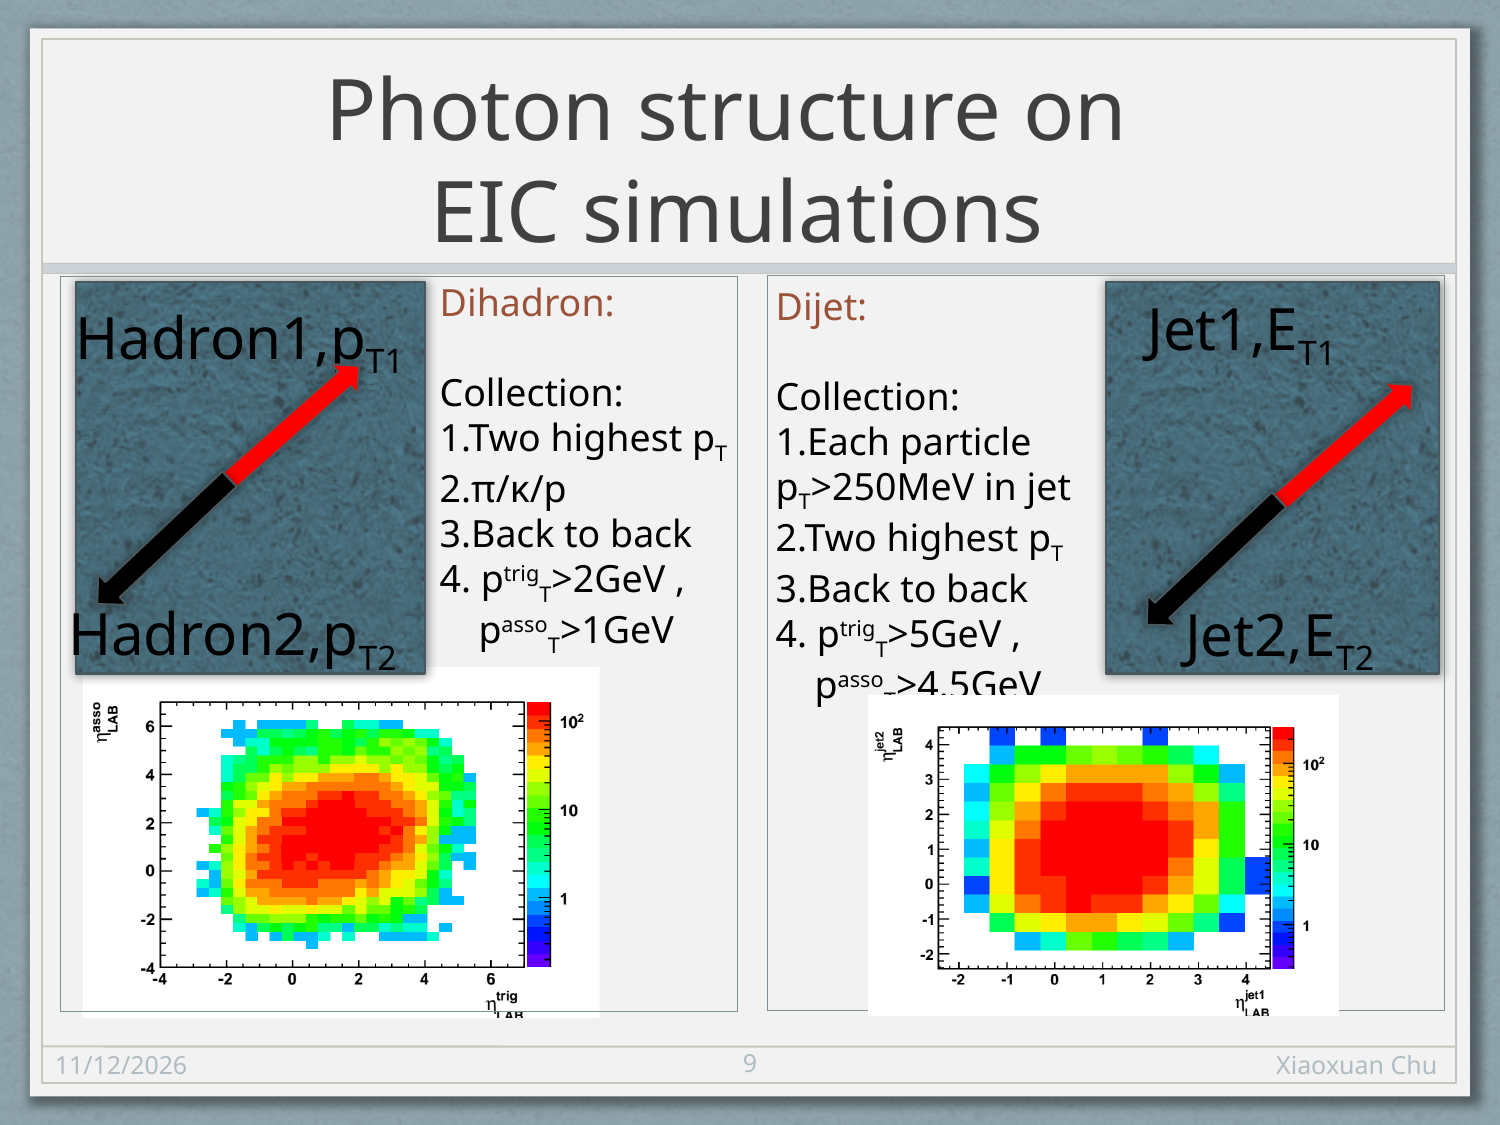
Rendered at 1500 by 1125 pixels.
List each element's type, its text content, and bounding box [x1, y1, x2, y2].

slide_number 9 [687, 1042, 813, 1088]
title Photon structure on EIC simulations [34, 47, 1441, 268]
text_box [767, 275, 1445, 1011]
text_box Dihadron: Collection: 1.Two highest pT 2.π/κ/p 3.Back to back 4. ptrigT>2GeV , passoT>1GeV [424, 271, 761, 710]
text_box Dijet: Collection: 1.Each particle pT>250MeV in jet 2.Two highest pT 3.Back to back 4. ptrigT>5GeV , passoT>4.5GeV [760, 275, 767, 765]
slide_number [39, 1045, 390, 1088]
picture [867, 695, 1340, 1016]
picture [82, 667, 601, 1019]
text_box [60, 276, 738, 1012]
footer Xiaoxuan Chu [977, 1045, 1453, 1088]
text_box Hadron2,pT2 [53, 590, 60, 685]
